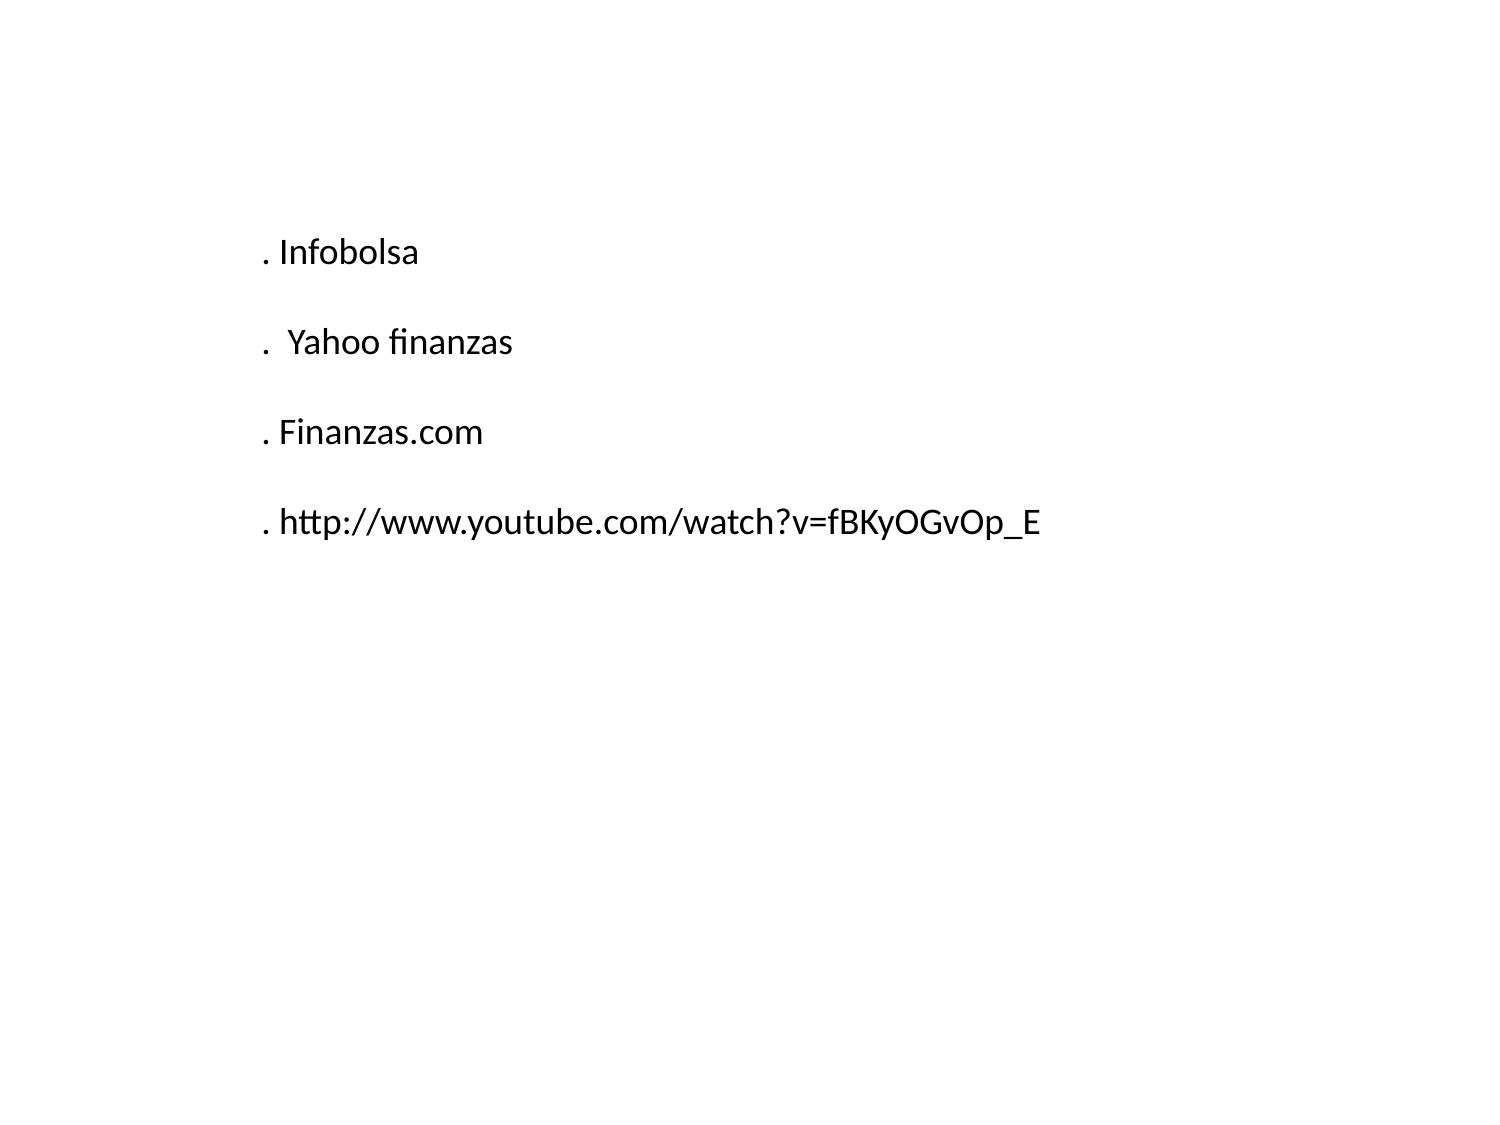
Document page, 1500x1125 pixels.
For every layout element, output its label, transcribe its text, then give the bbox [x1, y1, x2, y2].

text_box . Infobolsa . Yahoo finanzas . Finanzas.com . http://www.youtube.com/watch?v=fBKyOGvOp_E [246, 219, 1057, 550]
